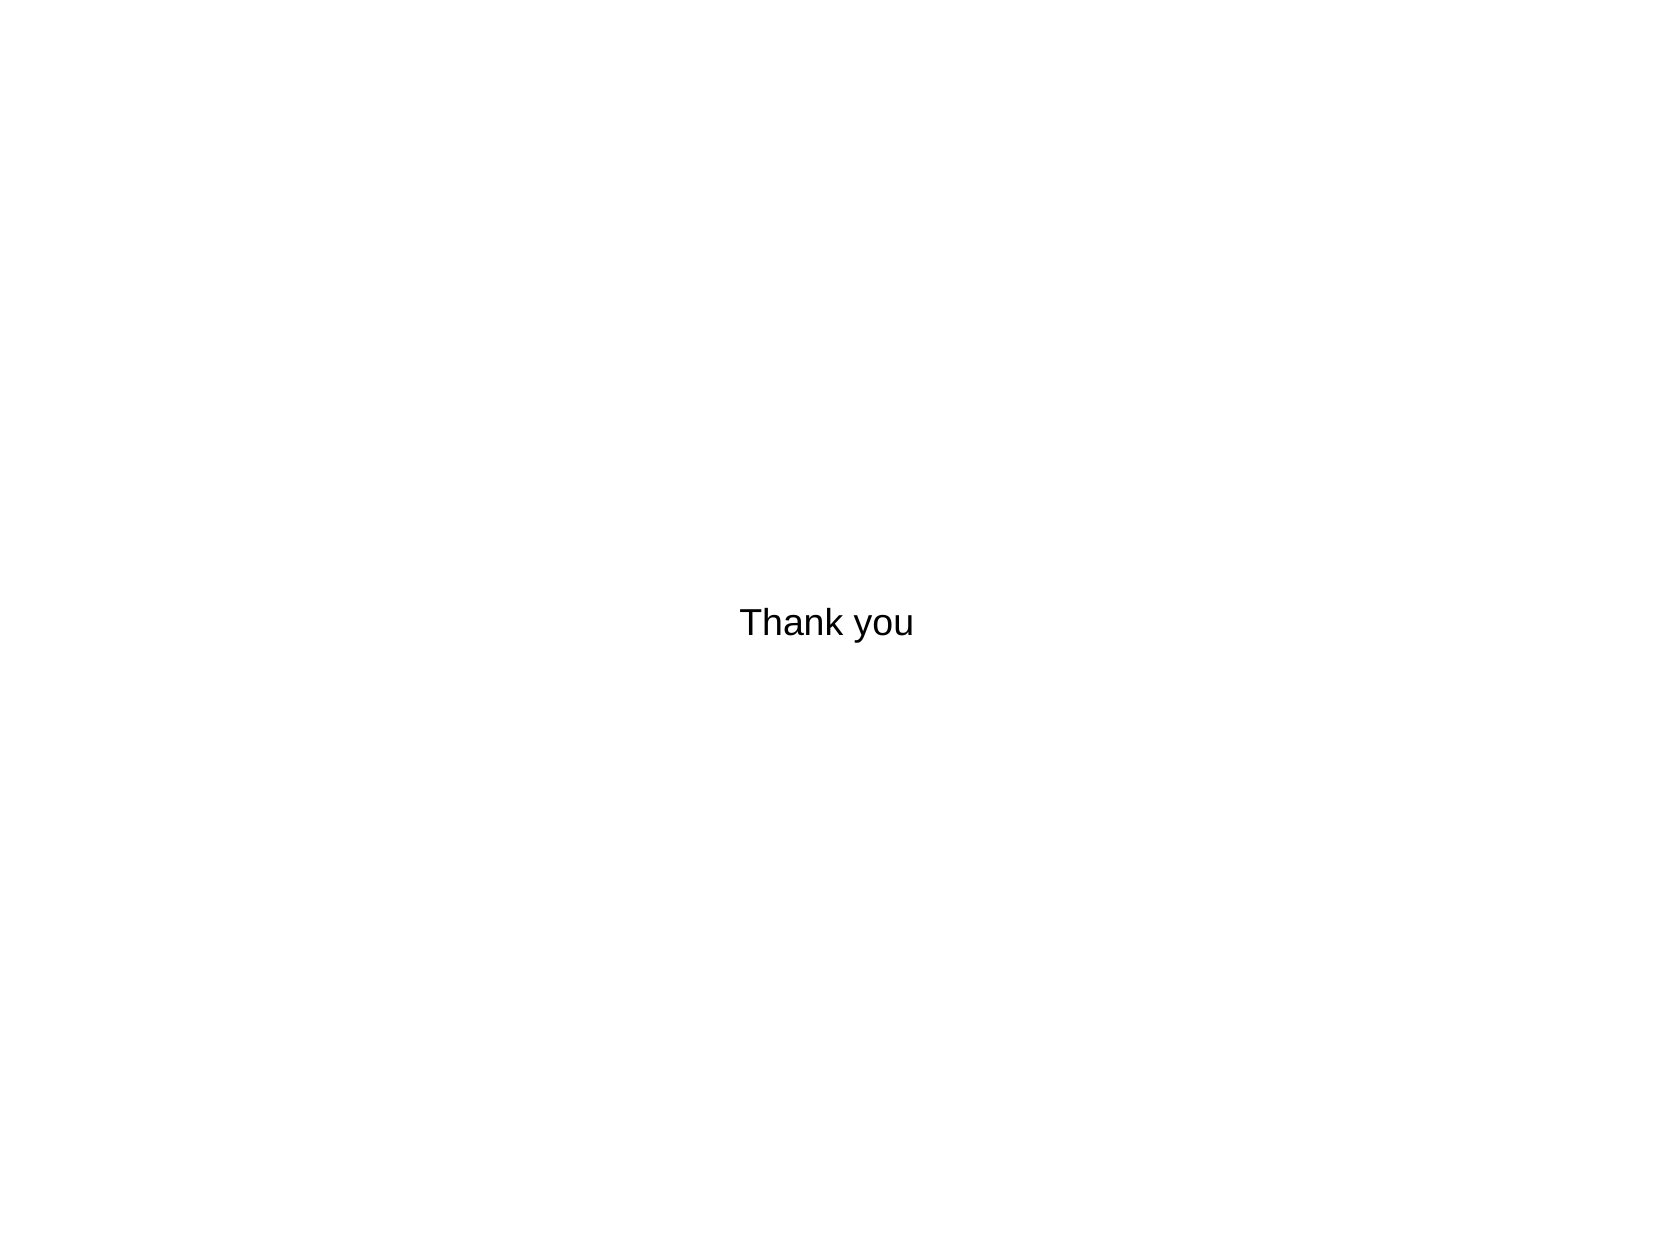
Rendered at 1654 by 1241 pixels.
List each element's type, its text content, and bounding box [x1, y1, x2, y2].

text_box Thank you [82, 516, 1571, 724]
